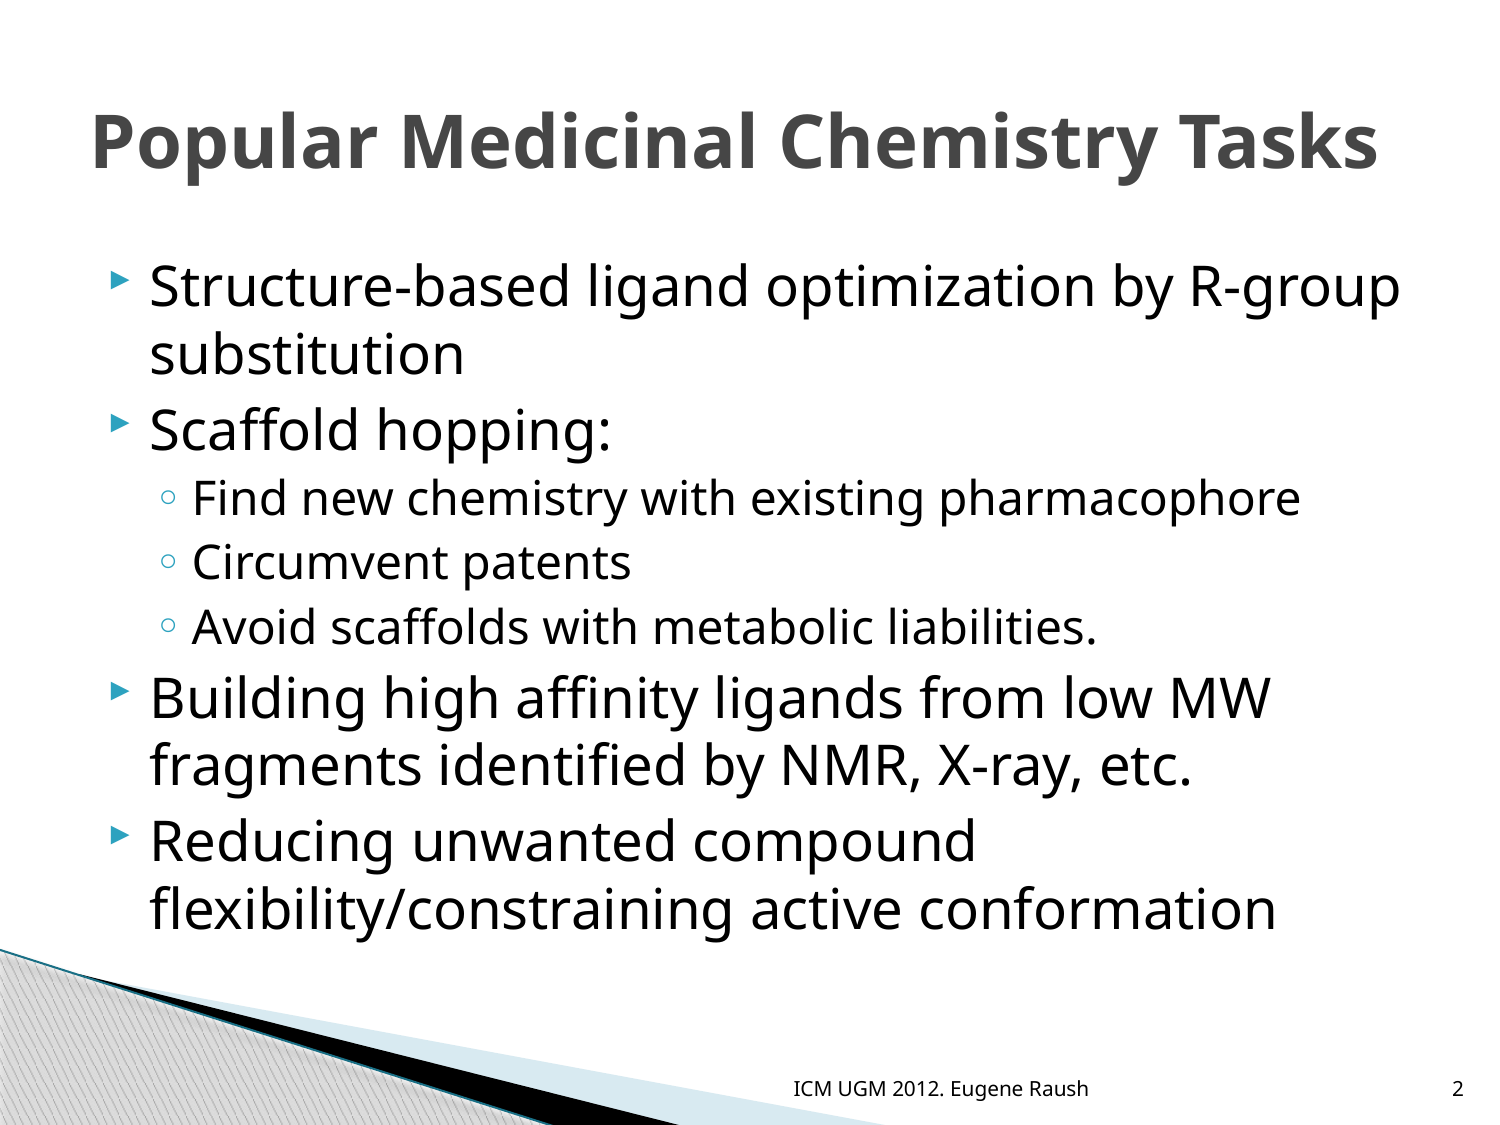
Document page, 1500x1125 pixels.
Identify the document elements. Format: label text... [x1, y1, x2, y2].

title Popular Medicinal Chemistry Tasks [75, 45, 1425, 233]
list Structure-based ligand optimization by R-group substitution Scaffold hopping: Find new chemistry with existing pharmacophore Circumvent patents Avoid scaffolds with metabolic liabilities. Building high affinity ligands from low MW fragments identified by NMR, X-ray, etc. Reducing unwanted compound flexibility/constraining active conformation [75, 243, 1425, 986]
footer ICM UGM 2012. Eugene Raush [718, 1051, 1105, 1112]
slide_number 2 [1418, 1051, 1479, 1112]
